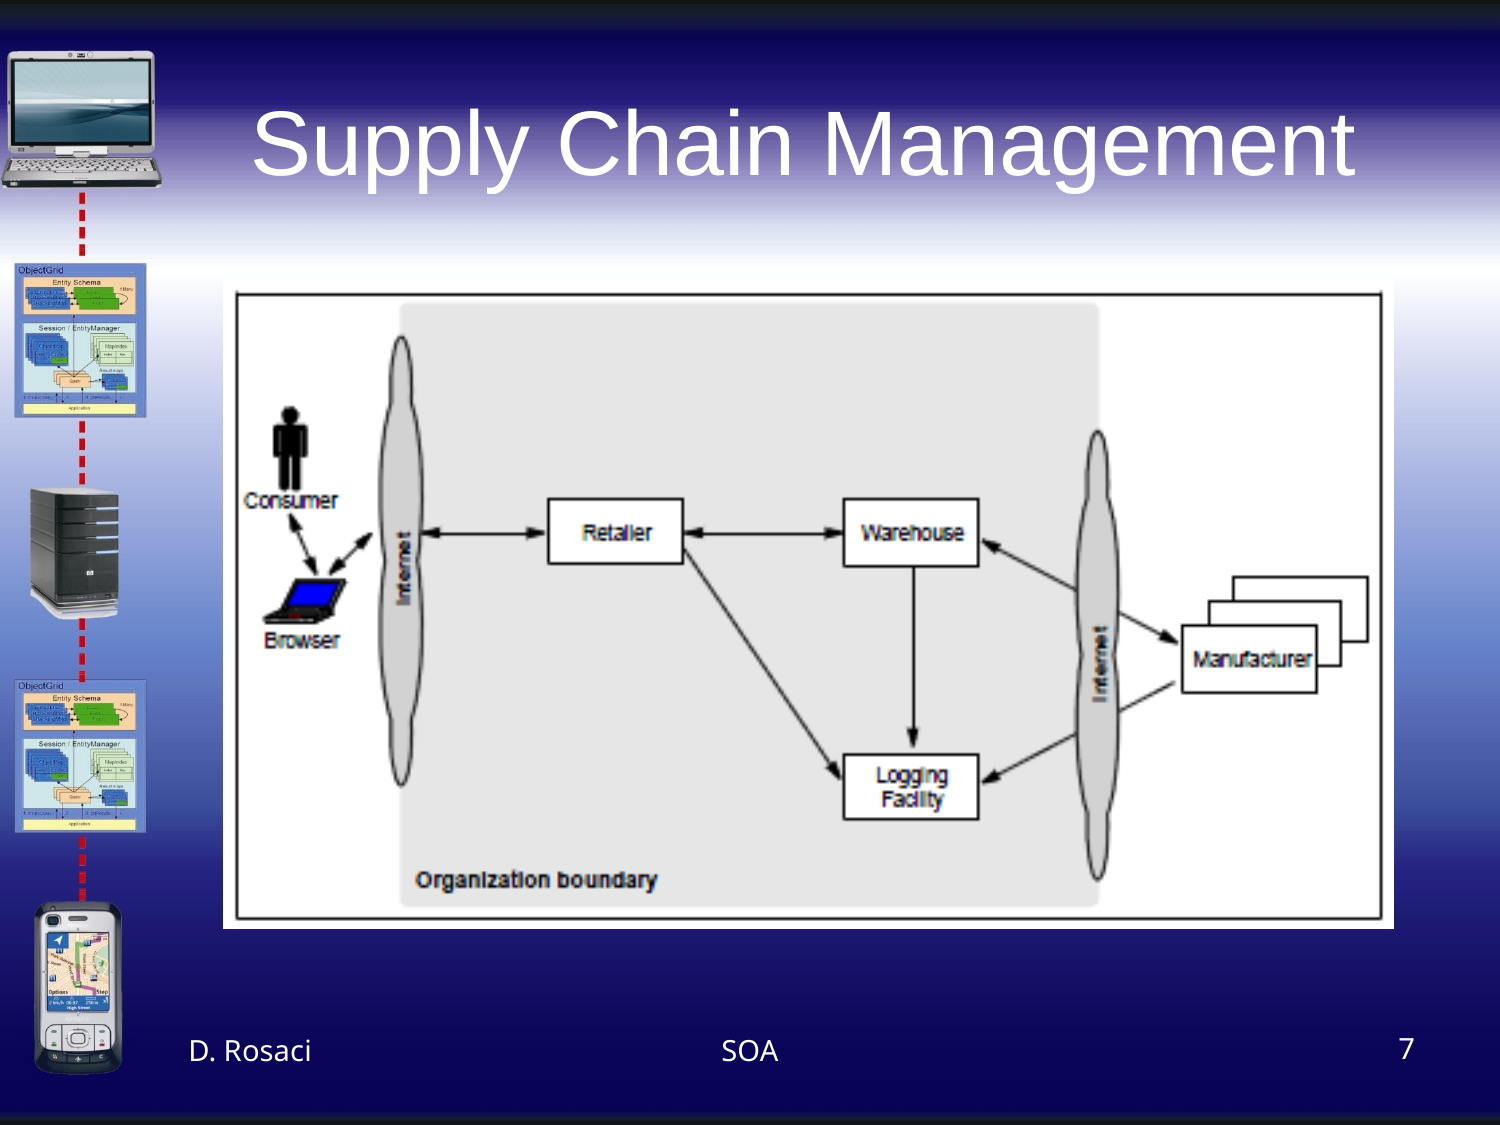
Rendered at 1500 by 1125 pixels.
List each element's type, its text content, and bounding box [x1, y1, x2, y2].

title Supply Chain Management [182, 44, 1426, 233]
footer SOA [512, 1024, 988, 1103]
slide_number D. Rosaci [74, 1024, 426, 1103]
picture [0, 0, 1500, 1125]
